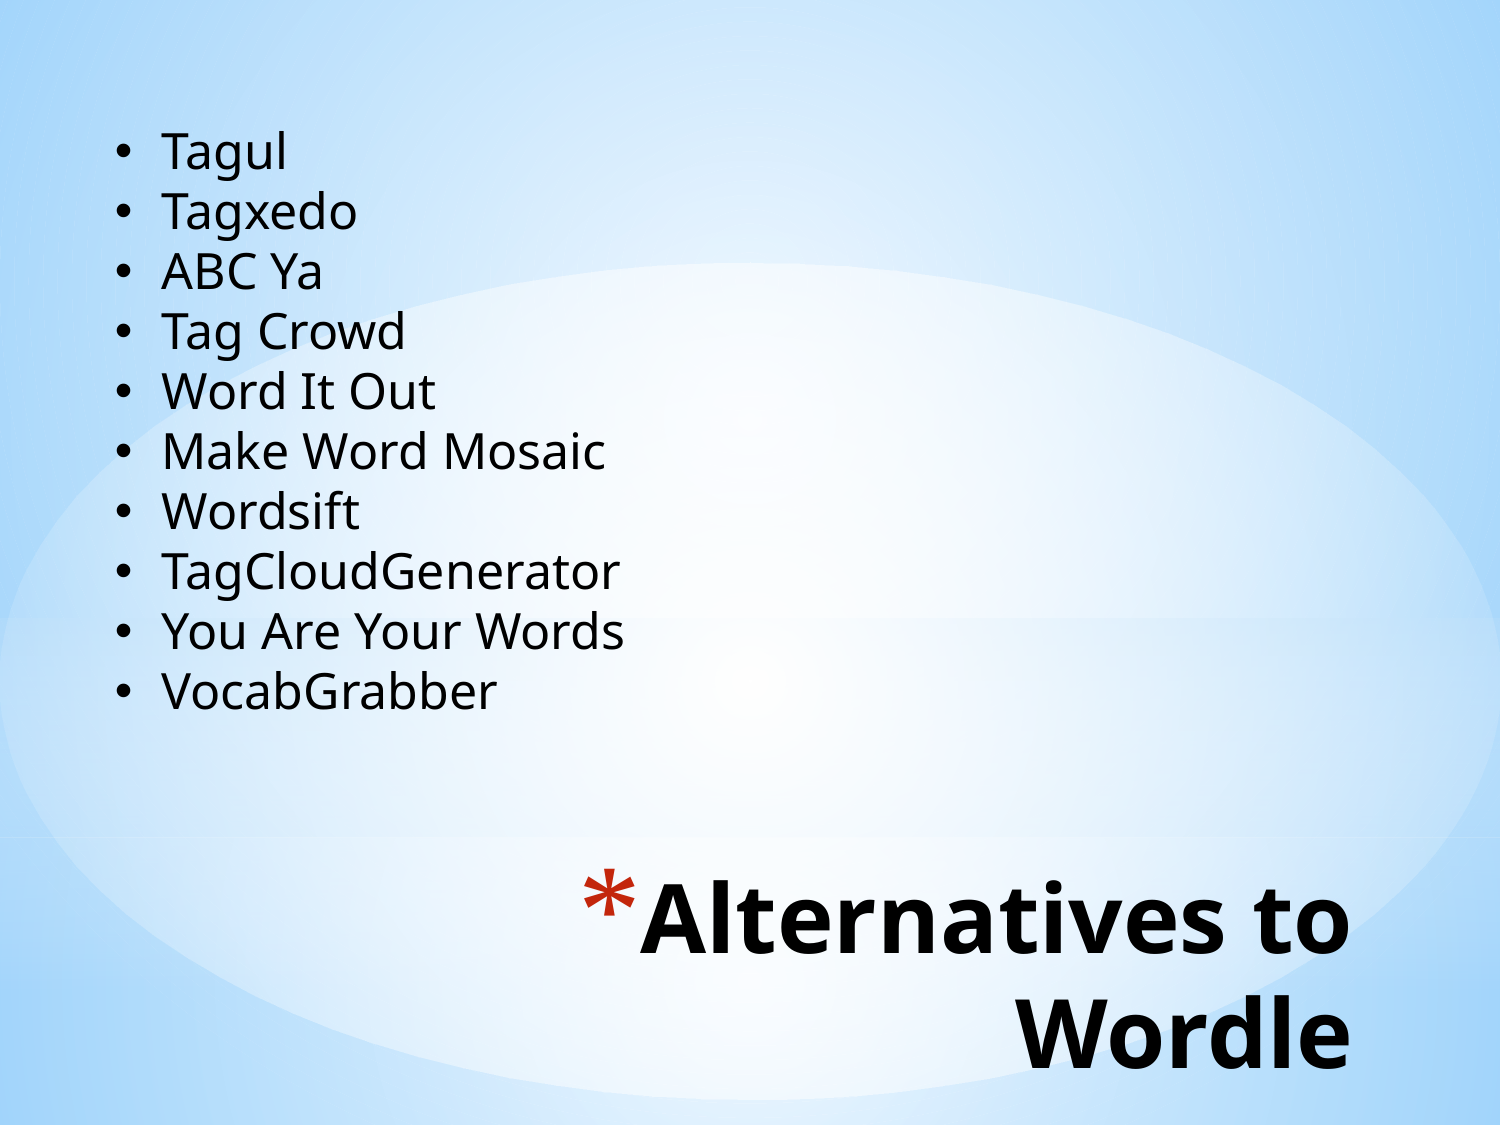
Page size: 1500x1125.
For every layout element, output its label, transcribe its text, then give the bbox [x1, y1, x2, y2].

title Alternatives to Wordle [300, 849, 1369, 1038]
text_box Tagul Tagxedo ABC Ya Tag Crowd Word It Out Make Word Mosaic Wordsift TagCloudGenerator You Are Your Words VocabGrabber [99, 112, 1400, 788]
